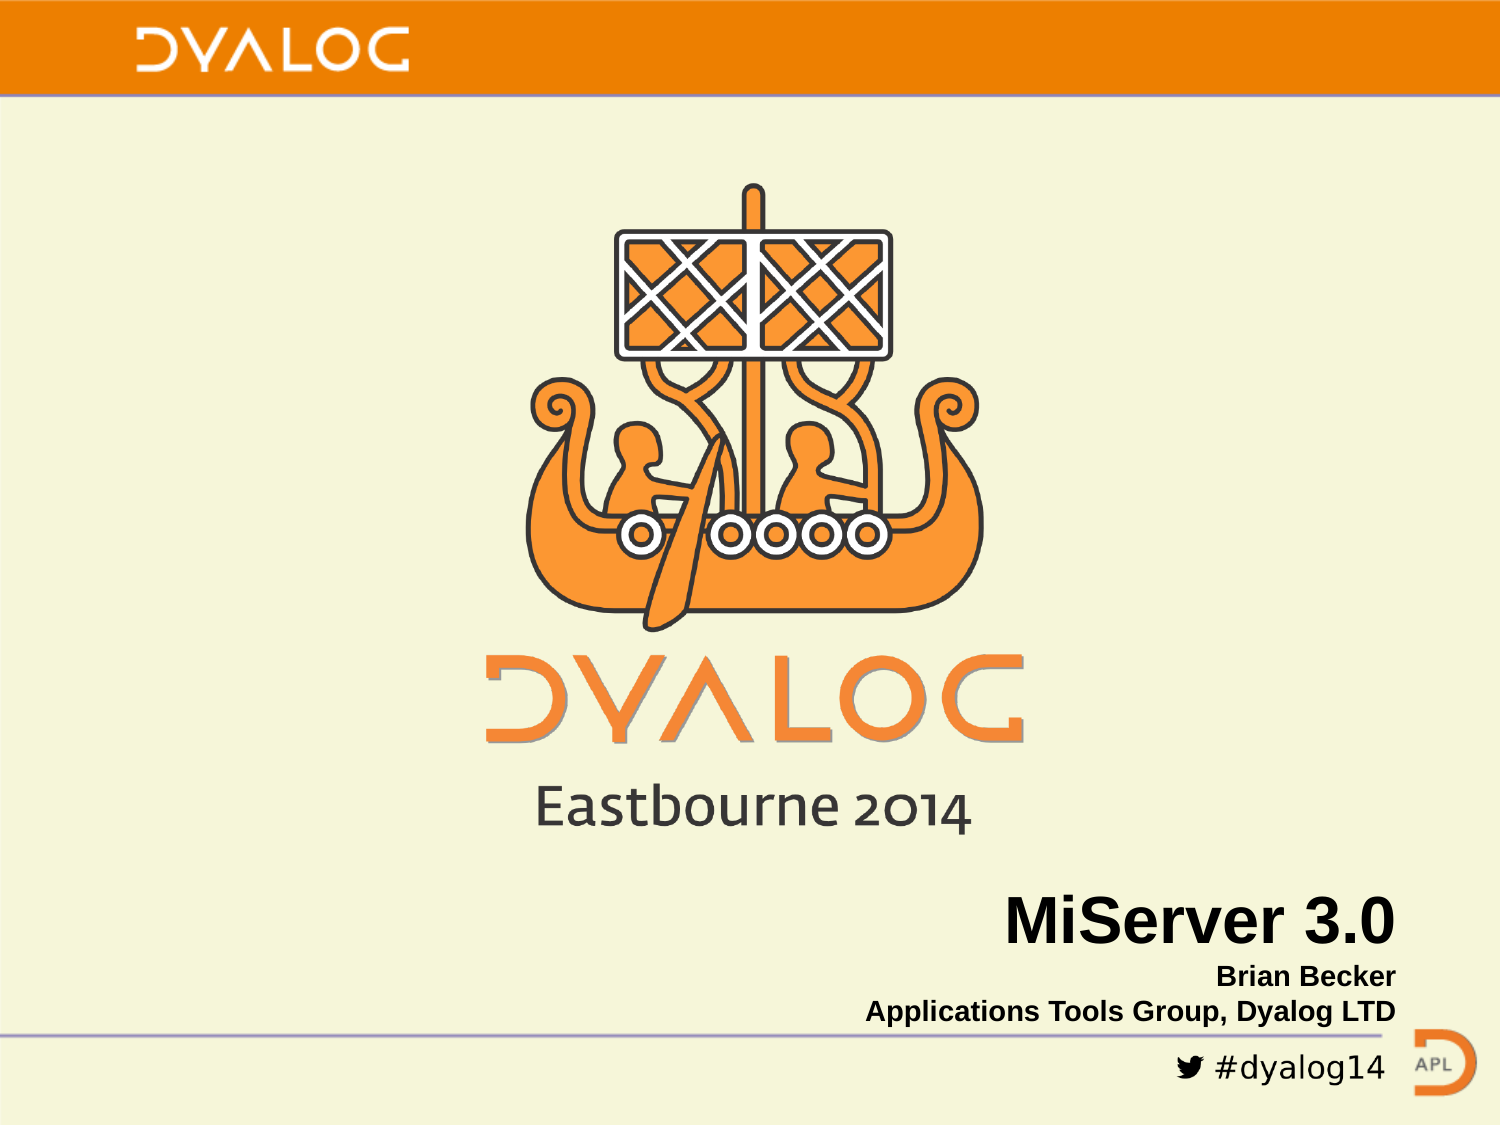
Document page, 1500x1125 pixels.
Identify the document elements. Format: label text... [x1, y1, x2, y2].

subtitle MiServer 3.0 Brian Becker Applications Tools Group, Dyalog LTD [100, 869, 1412, 1035]
picture [0, 0, 1500, 1125]
